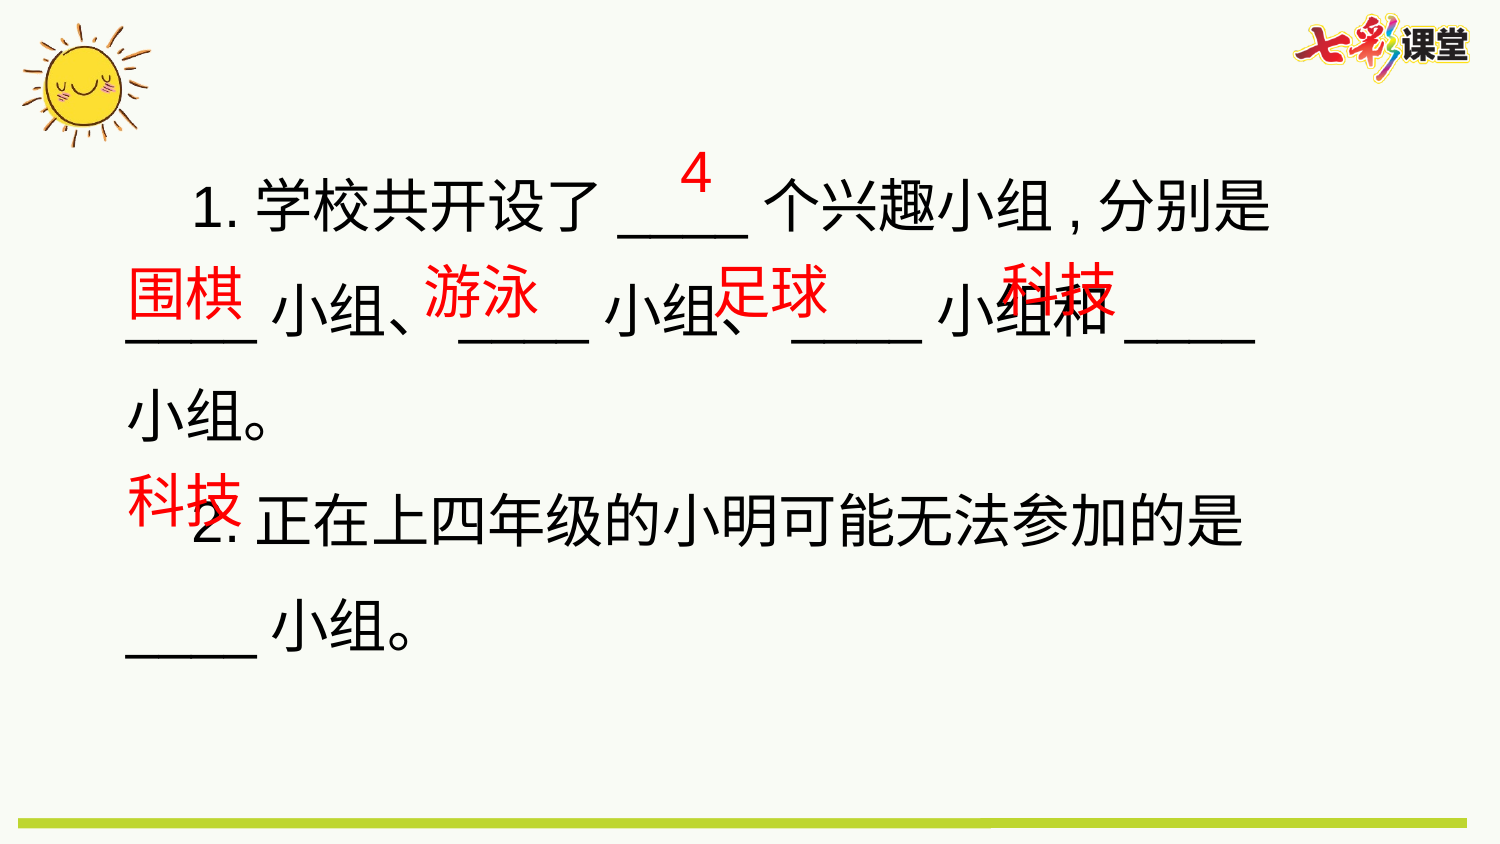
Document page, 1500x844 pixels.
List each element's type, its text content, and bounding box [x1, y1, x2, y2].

text_box 足球 [697, 247, 844, 333]
text_box 科技 [986, 245, 1133, 331]
picture [0, 0, 173, 172]
text_box 1.学校共开设了____个兴趣小组,分别是____小组、____小组、____小组和____小组。 2.正在上四年级的小明可能无法参加的是____小组。 [112, 126, 1341, 666]
text_box 4 [665, 126, 728, 212]
picture [18, 771, 1467, 844]
picture [1291, 9, 1472, 87]
text_box 科技 [113, 456, 260, 542]
text_box 围棋 [113, 249, 260, 335]
text_box 游泳 [408, 247, 555, 333]
